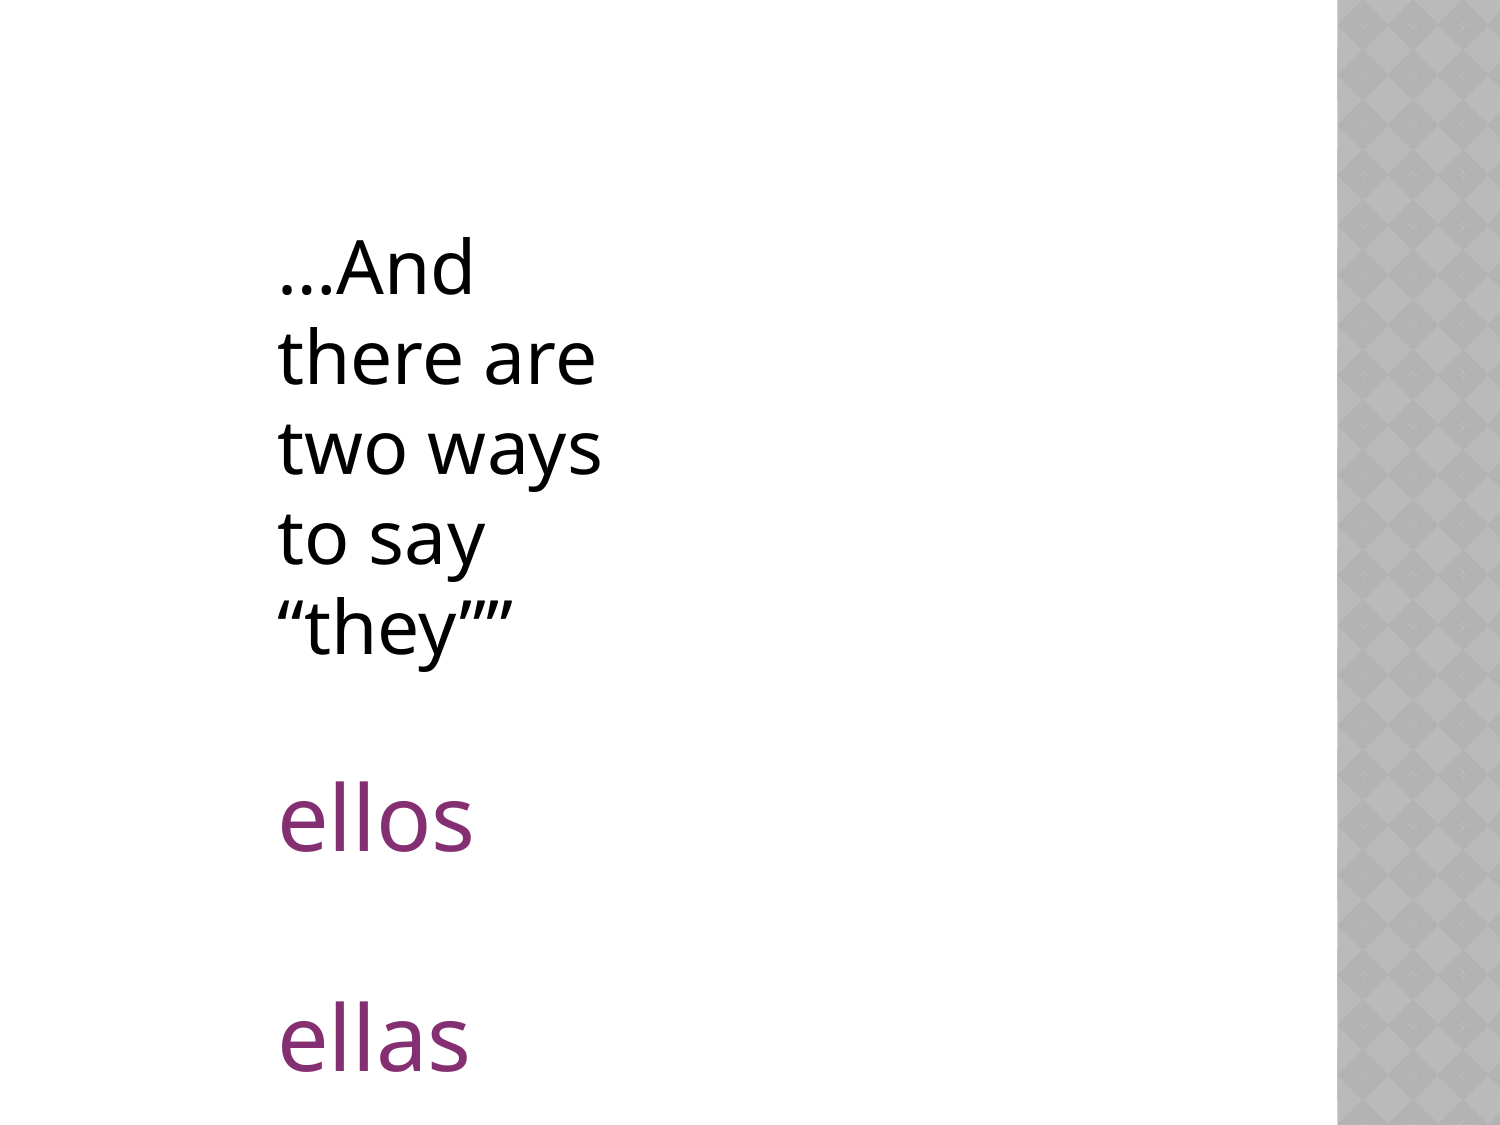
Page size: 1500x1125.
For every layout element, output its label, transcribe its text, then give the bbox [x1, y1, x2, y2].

text_box …And there are two ways to say “they”” ellos ellas [262, 212, 688, 1098]
